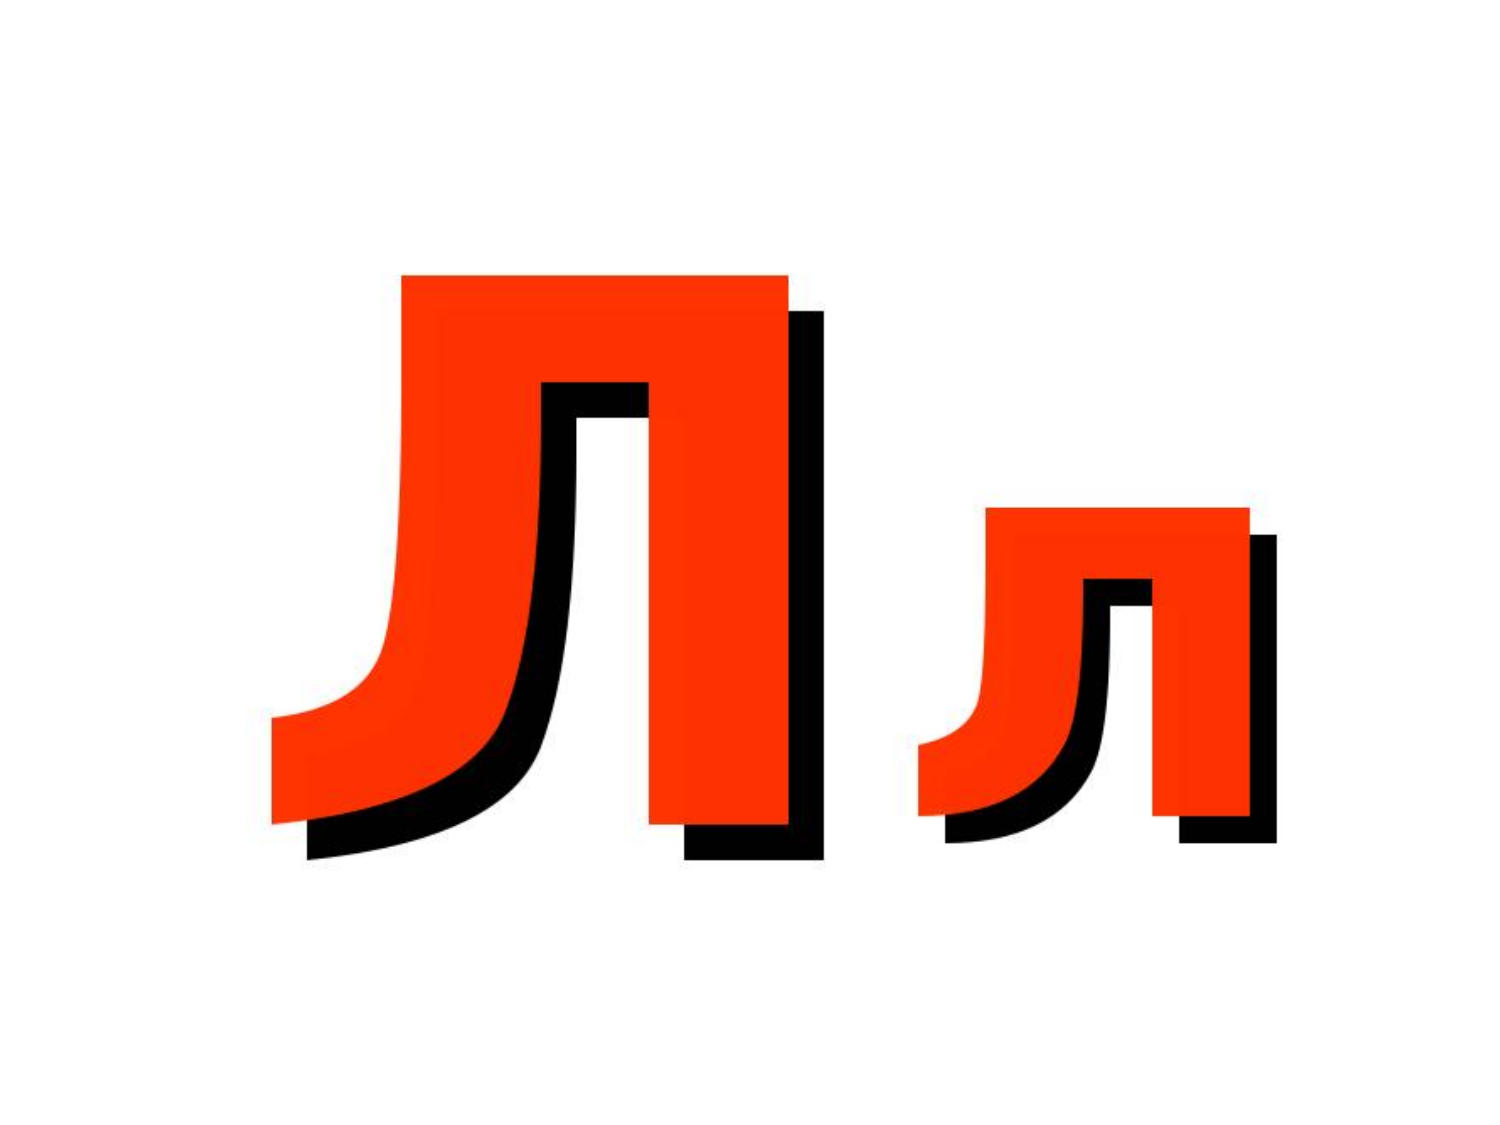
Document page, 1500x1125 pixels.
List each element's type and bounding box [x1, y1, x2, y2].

picture [111, 30, 1459, 1047]
